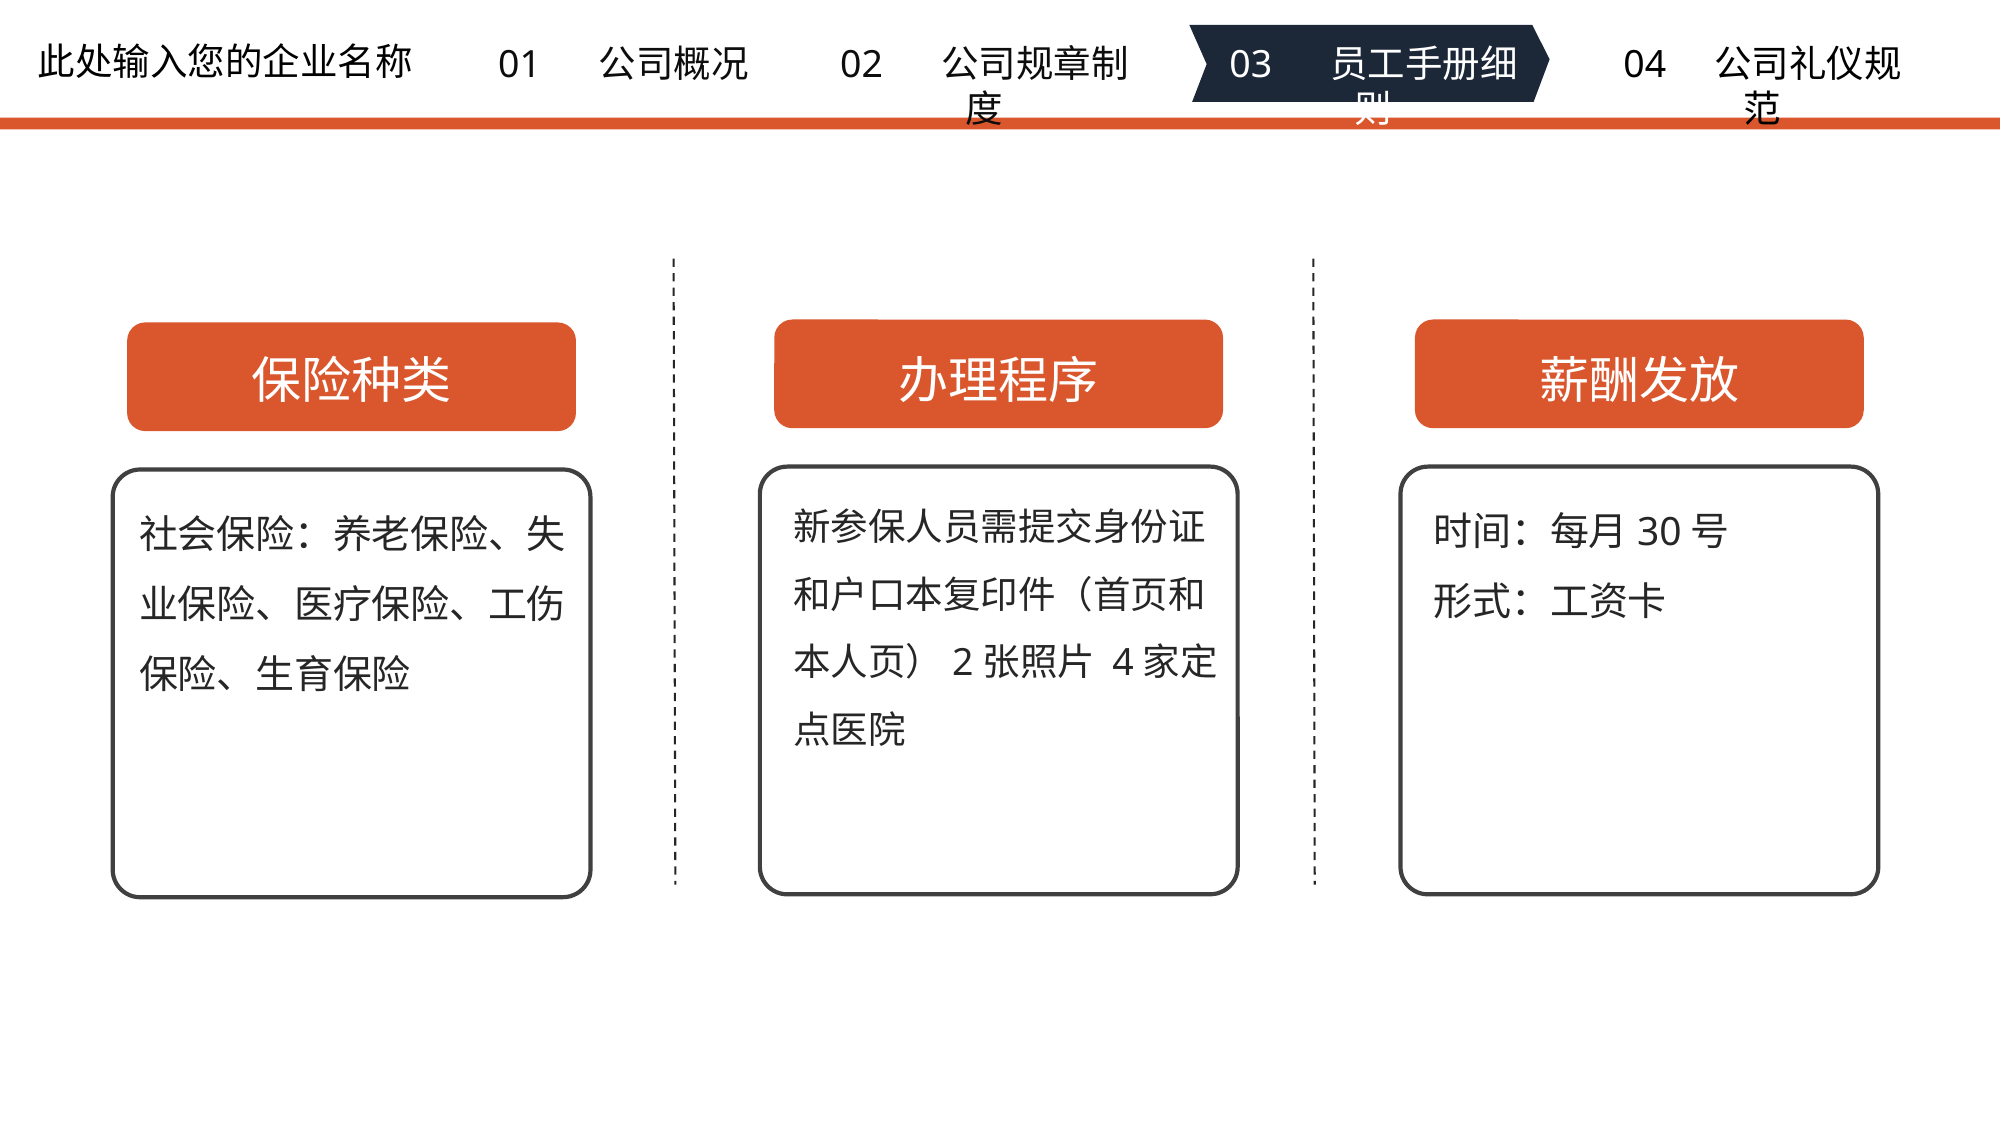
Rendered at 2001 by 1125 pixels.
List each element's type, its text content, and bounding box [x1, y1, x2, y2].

text_box 时间：每月30号 形式：工资卡 [1419, 475, 1902, 631]
text_box [1400, 466, 1879, 895]
text_box [1154, 117, 1204, 130]
text_box [1414, 319, 1864, 429]
text_box 01 公司概况 [482, 32, 765, 93]
text_box [1932, 117, 2000, 130]
text_box [127, 322, 576, 432]
text_box 薪酬发放 [1439, 341, 1839, 417]
text_box [1190, 68, 1204, 103]
text_box 02 公司规章制度 [815, 32, 1154, 138]
text_box 新参保人员需提交身份证和户口本复印件（首页和本人页）2张照片 4家定点医院 [778, 473, 1237, 759]
text_box [0, 117, 815, 130]
text_box 此处输入您的企业名称 [17, 30, 432, 91]
text_box 办理程序 [797, 341, 1200, 417]
text_box 04 公司礼仪规范 [1593, 32, 1932, 138]
text_box 保险种类 [138, 341, 565, 417]
text_box [774, 319, 1224, 429]
text_box [1543, 43, 1551, 80]
text_box 社会保险：养老保险、失业保险、医疗保险、工伤保险、生育保险 [124, 479, 586, 704]
text_box [759, 466, 1238, 895]
text_box [1543, 117, 1593, 130]
text_box [112, 469, 591, 898]
text_box [1187, 23, 1537, 61]
text_box 03 员工手册细则 [1204, 32, 1543, 138]
